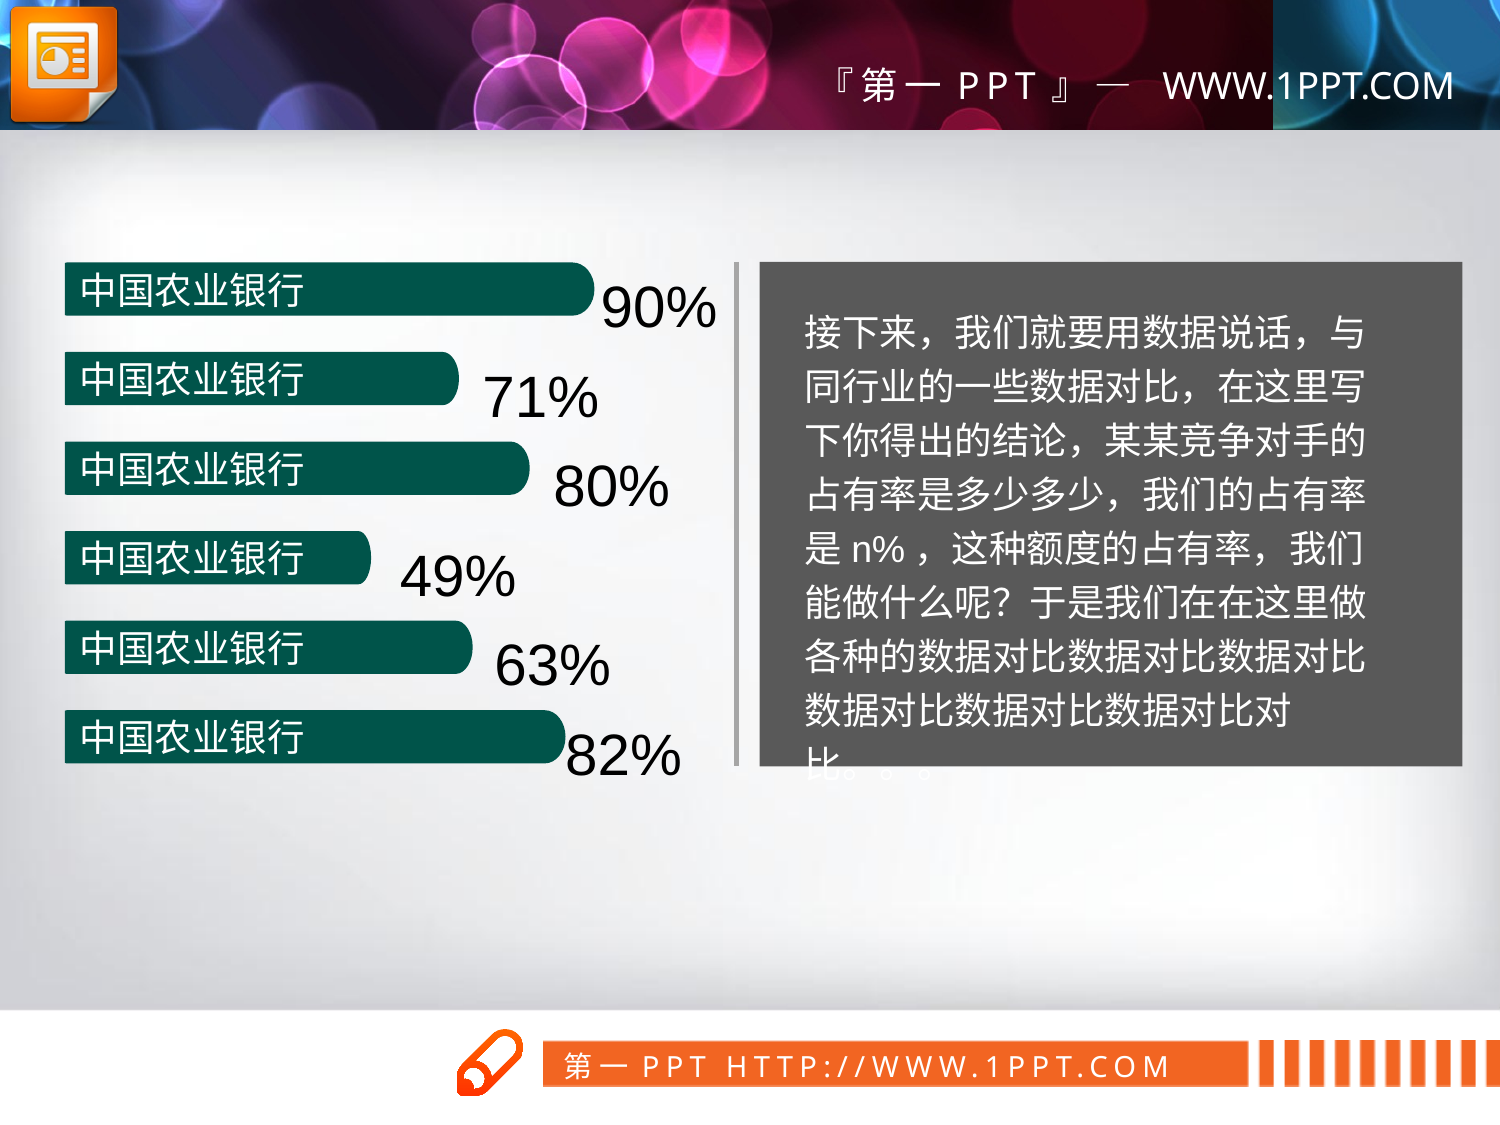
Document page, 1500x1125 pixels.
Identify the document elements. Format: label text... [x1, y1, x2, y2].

text_box 63% [479, 620, 630, 705]
picture [543, 1040, 1500, 1087]
text_box 71% [467, 351, 618, 437]
text_box 中国农业银行 [64, 531, 372, 585]
text_box 中国农业银行 [64, 620, 473, 674]
text_box 中国农业银行 [64, 441, 530, 495]
text_box 82% [550, 709, 701, 795]
text_box 中国农业银行 [64, 262, 585, 316]
text_box 49% [385, 530, 536, 616]
text_box 80% [538, 441, 689, 526]
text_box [759, 261, 1463, 799]
picture [0, 0, 1500, 1012]
text_box 中国农业银行 [64, 710, 550, 764]
text_box 中国农业银行 [64, 351, 459, 406]
text_box 90% [585, 261, 735, 347]
